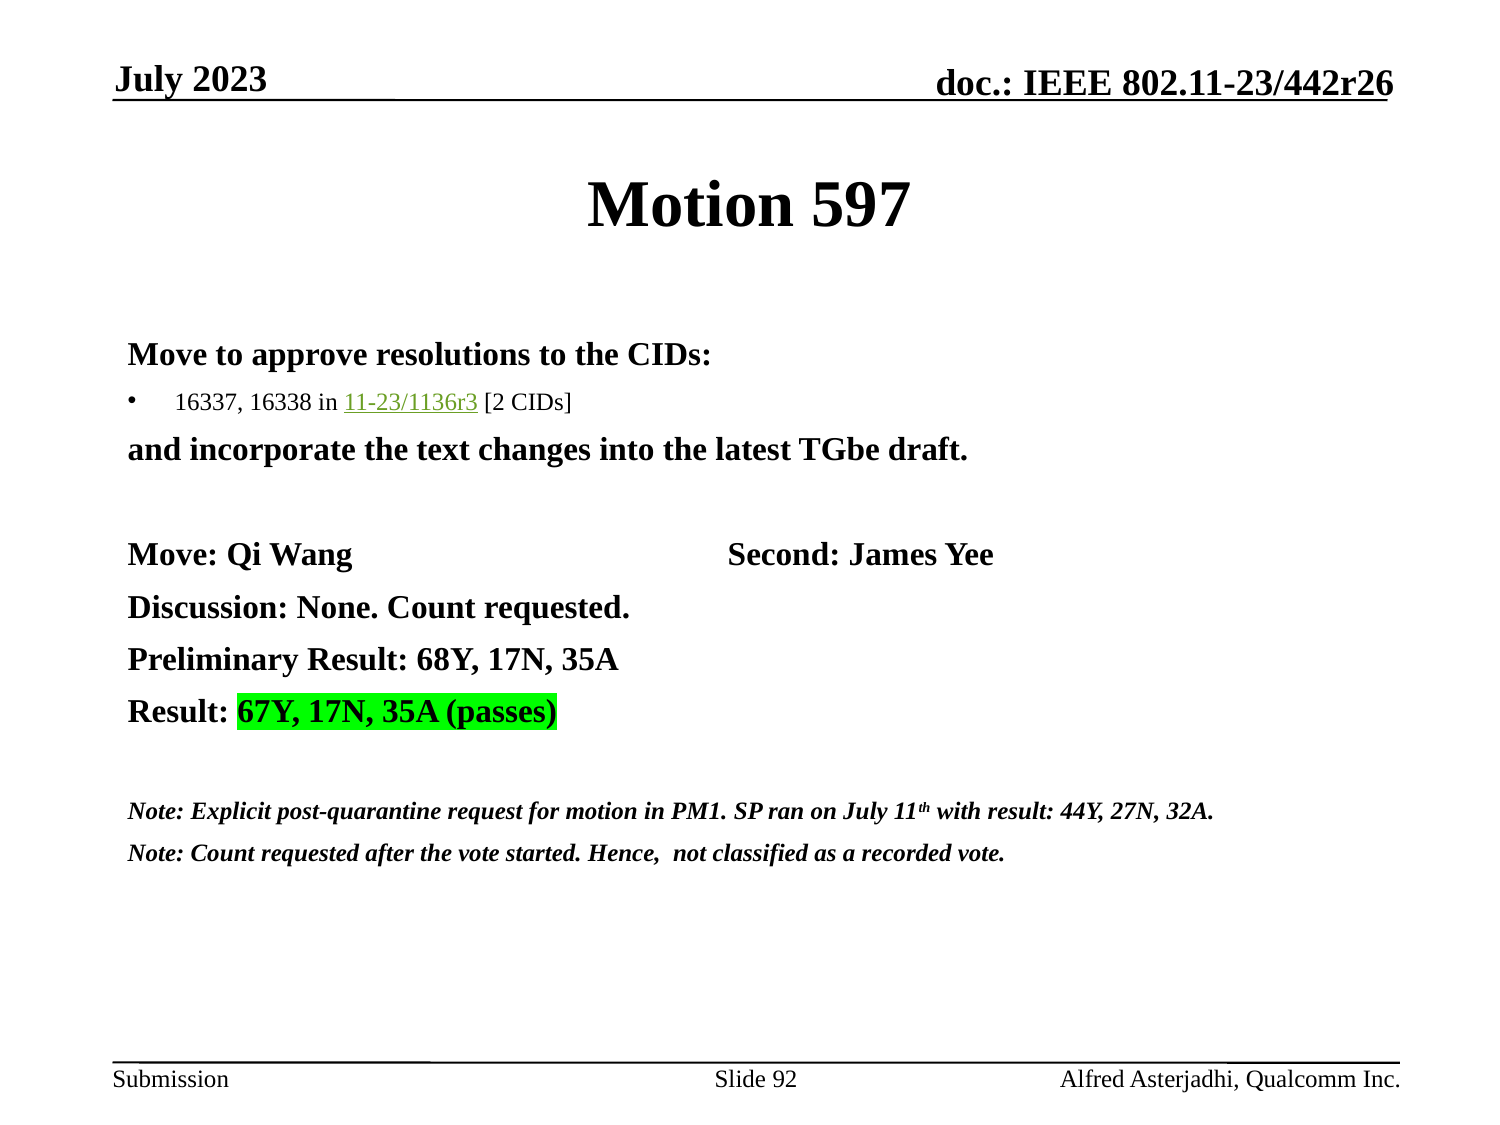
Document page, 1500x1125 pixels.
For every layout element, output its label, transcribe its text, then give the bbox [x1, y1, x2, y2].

footer Alfred Asterjadhi, Qualcomm Inc. [878, 1061, 1402, 1093]
slide_number Slide 92 [712, 1061, 800, 1123]
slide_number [114, 54, 423, 100]
title Motion 597 [112, 112, 1388, 288]
list Move to approve resolutions to the CIDs: 16337, 16338 in 11-23/1136r3 [2 CIDs] and incorporate the text changes into the latest TGbe draft. Move: Qi Wang Second: James Yee Discussion: None. Count requested. Preliminary Result: 68Y, 17N, 35A Result: 67Y, 17N, 35A (passes) Note: Explicit post-quarantine request for motion in PM1. SP ran on July 11th with result: 44Y, 27N, 32A. Note: Count requested after the vote started. Hence, not classified as a recorded vote. [112, 324, 1388, 1063]
